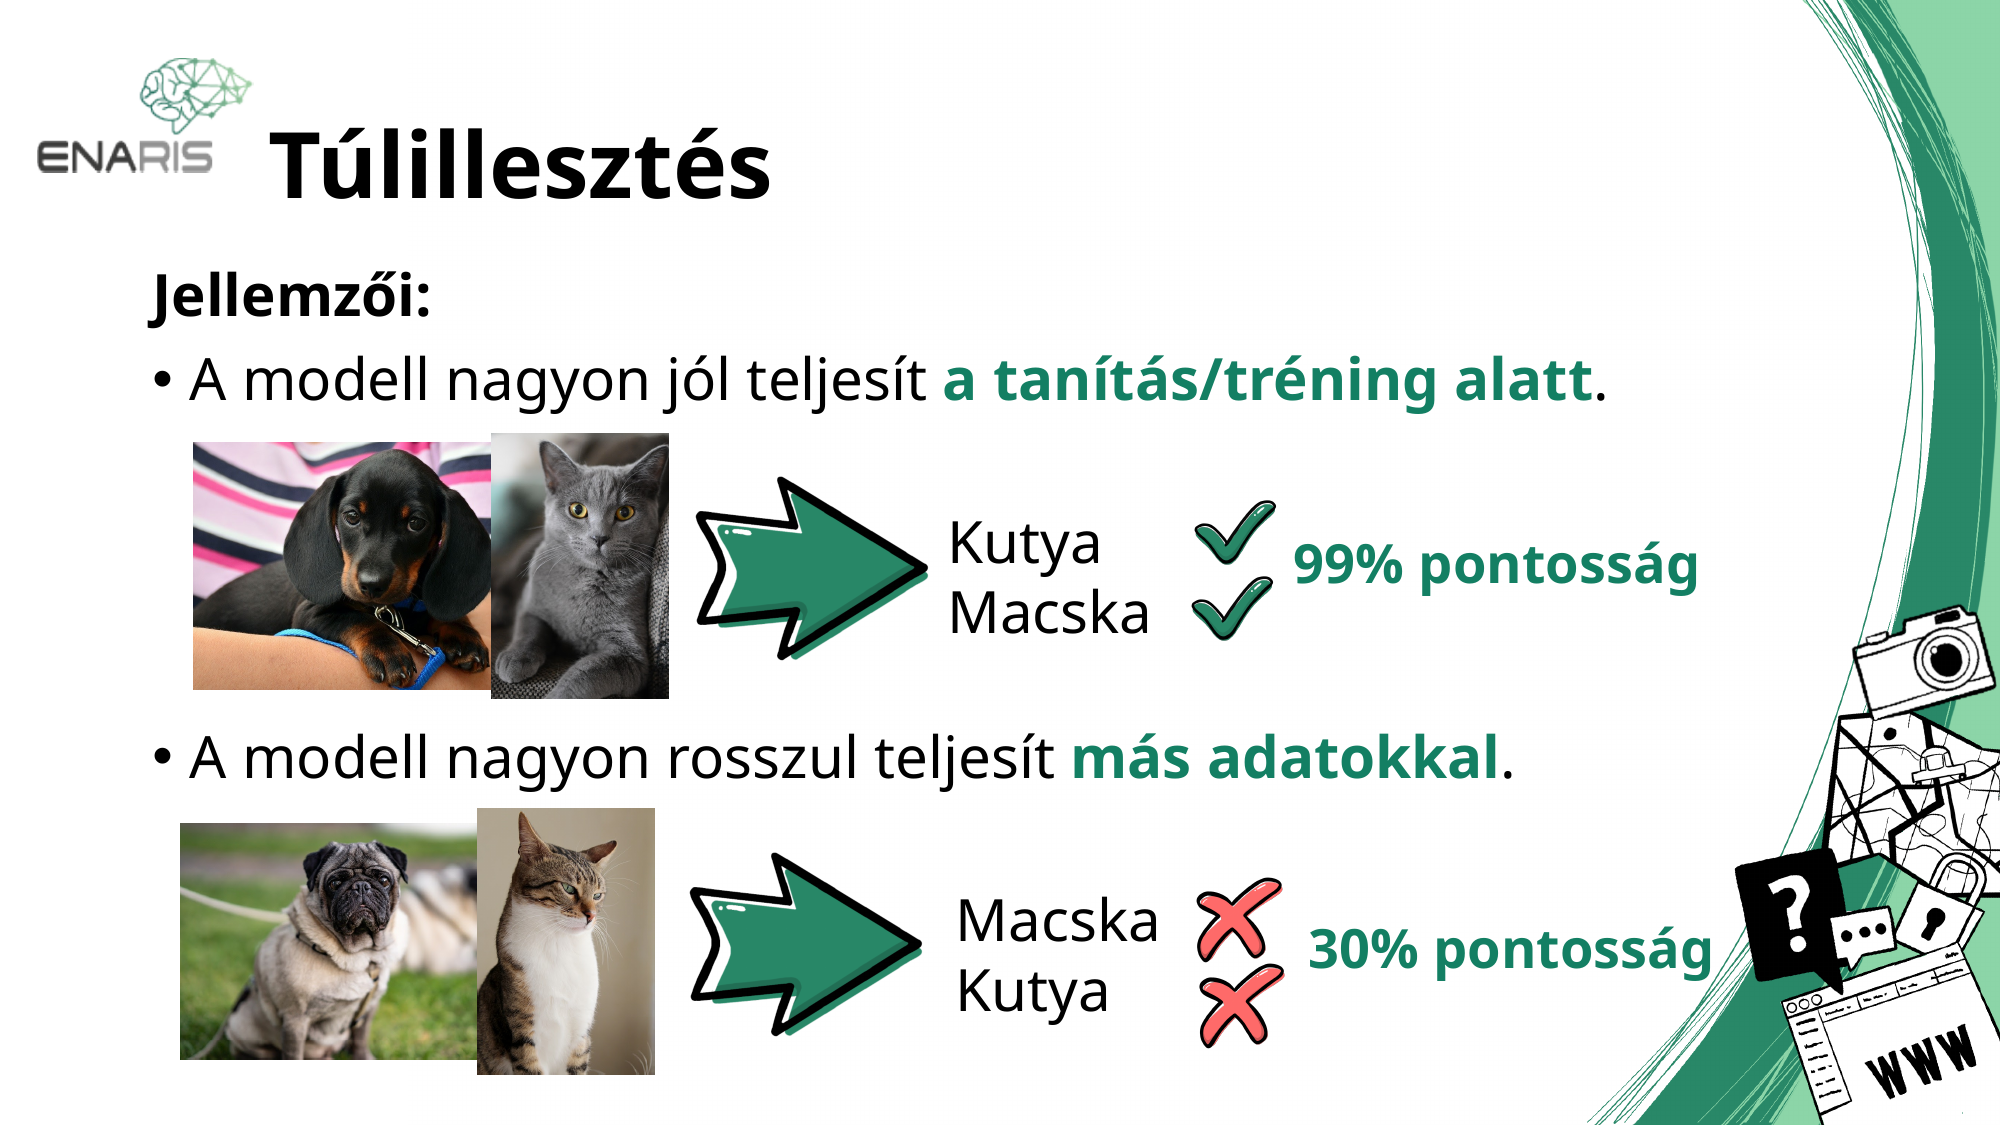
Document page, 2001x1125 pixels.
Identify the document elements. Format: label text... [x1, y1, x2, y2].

picture [193, 433, 669, 699]
picture [673, 433, 951, 711]
picture [1159, 462, 1303, 670]
picture [179, 0, 2000, 1125]
list Jellemzői: A modell nagyon jól teljesít a tanítás/tréning alatt. A modell nagyon rosszul teljesít más adatokkal. [137, 258, 1728, 973]
text_box Macska Kutya [945, 875, 1180, 1031]
picture [37, 58, 254, 173]
text_box 30% pontosság [1294, 907, 1803, 987]
text_box 99% pontosság [1300, 522, 1788, 603]
text_box Kutya Macska [951, 497, 1162, 653]
title Túlillesztés [253, 59, 1863, 278]
